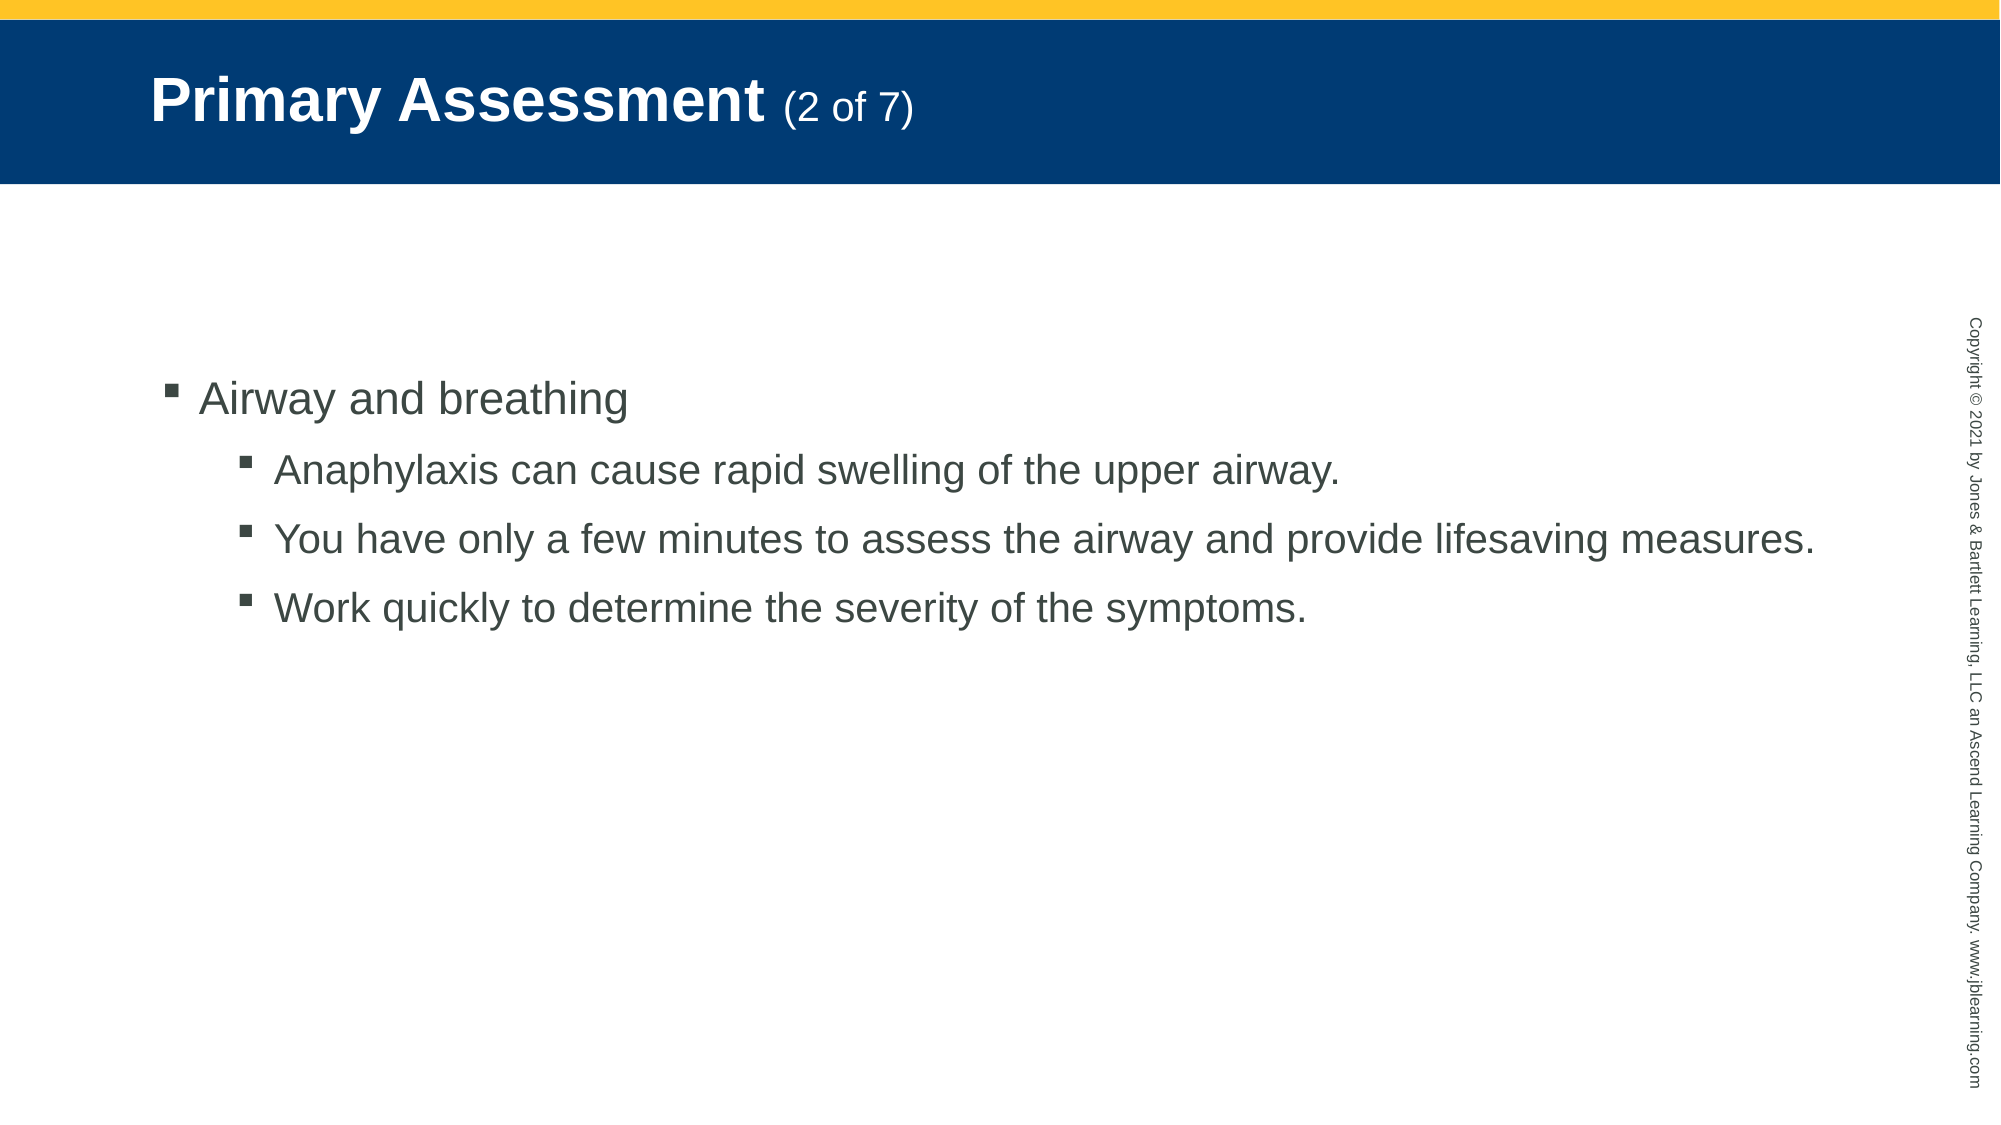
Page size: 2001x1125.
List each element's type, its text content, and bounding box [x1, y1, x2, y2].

list Airway and breathing Anaphylaxis can cause rapid swelling of the upper airway. You have only a few minutes to assess the airway and provide lifesaving measures. Work quickly to determine the severity of the symptoms. [146, 361, 1859, 1016]
title Primary Assessment (2 of 7) [0, 19, 2000, 185]
